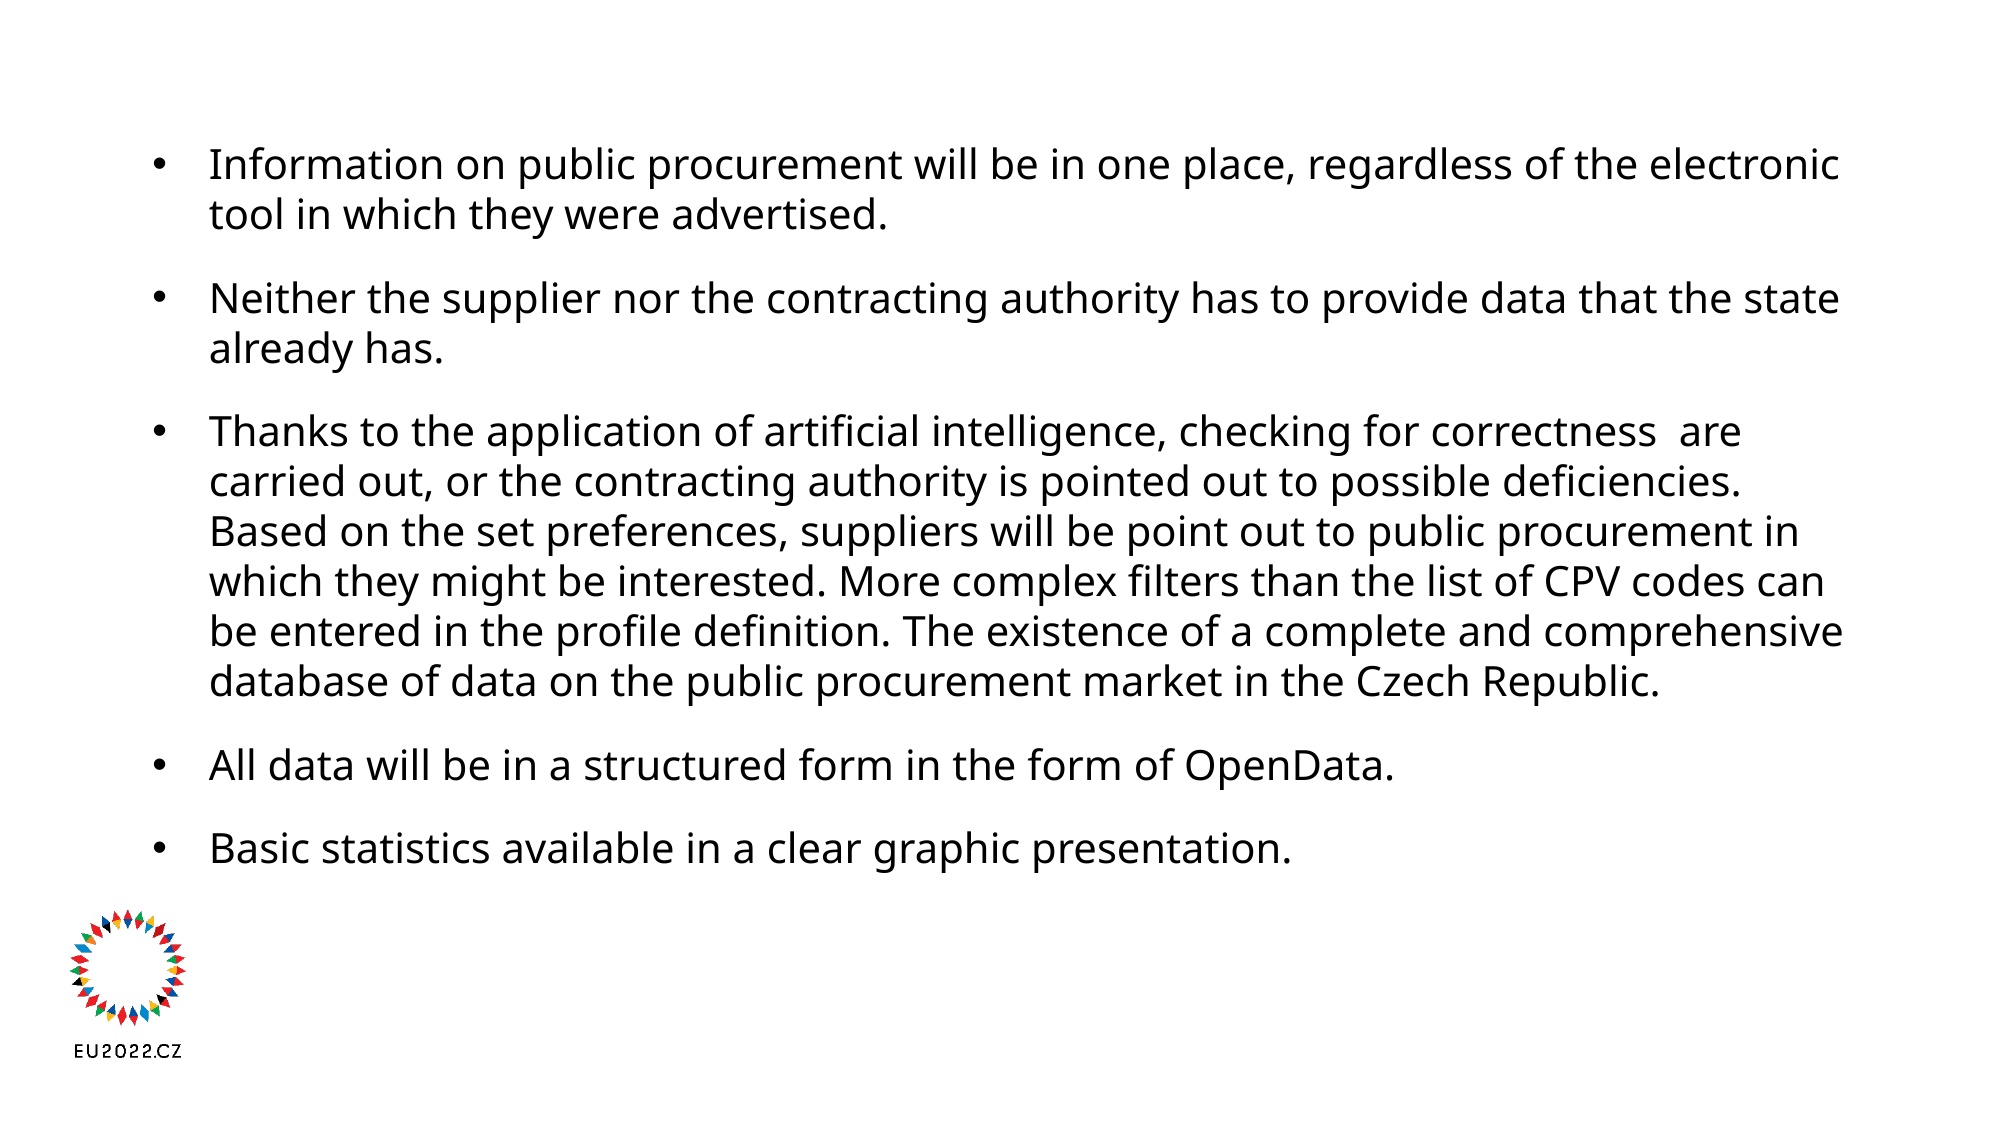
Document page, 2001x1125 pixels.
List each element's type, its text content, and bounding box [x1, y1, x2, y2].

list Information on public procurement will be in one place, regardless of the electronic tool in which they were advertised. Neither the supplier nor the contracting authority has to provide data that the state already has. Thanks to the application of artificial intelligence, checking for correctness are carried out, or the contracting authority is pointed out to possible deficiencies. Based on the set preferences, suppliers will be point out to public procurement in which they might be interested. More complex filters than the list of CPV codes can be entered in the profile definition. The existence of a complete and comprehensive database of data on the public procurement market in the Czech Republic. All data will be in a structured form in the form of OpenData. Basic statistics available in a clear graphic presentation. [137, 130, 1863, 982]
picture [69, 909, 186, 1058]
